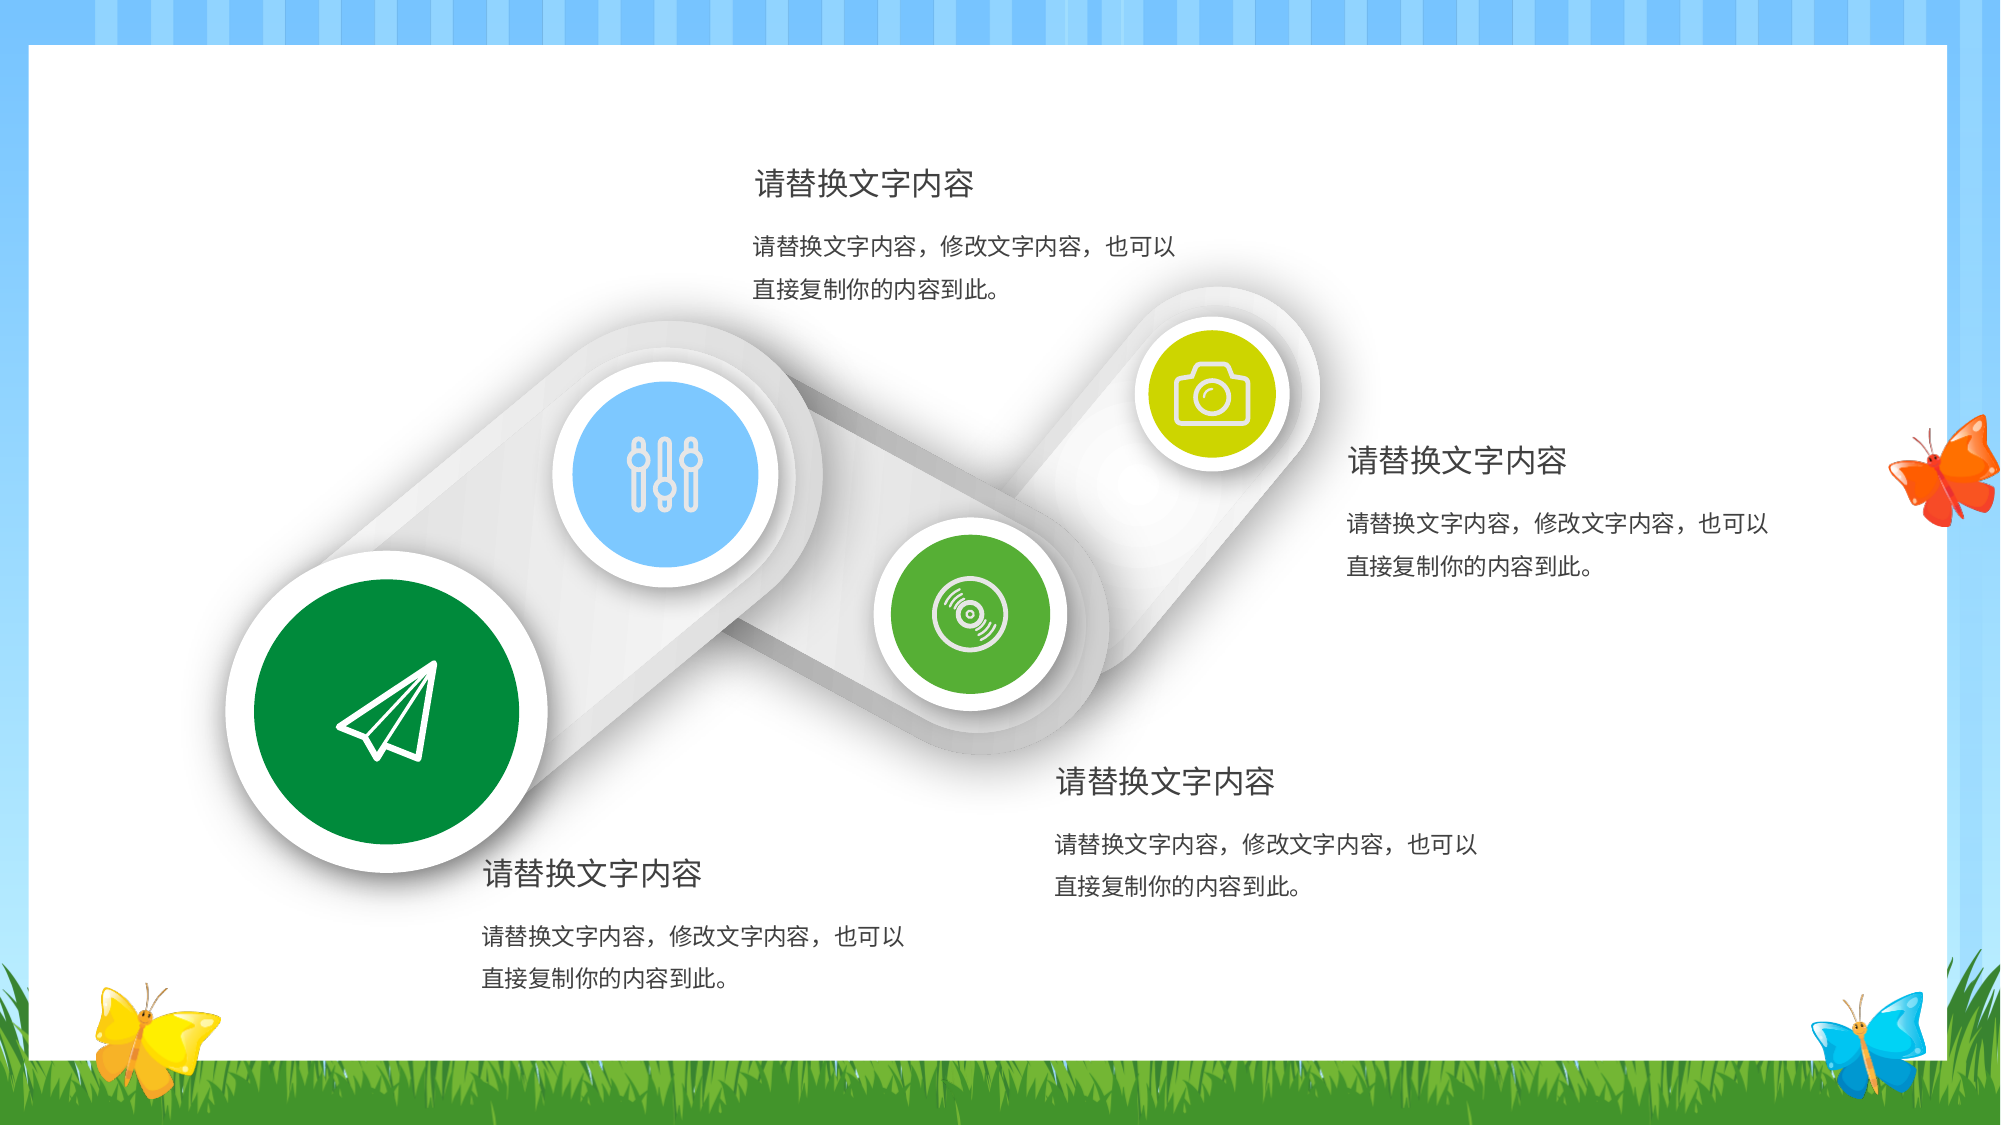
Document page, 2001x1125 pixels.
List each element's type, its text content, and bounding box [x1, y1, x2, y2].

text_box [185, 258, 1290, 873]
text_box 请替换文字内容，修改文字内容，也可以直接复制你的内容到此。 [466, 899, 933, 1000]
text_box 请替换文字内容，修改文字内容，也可以直接复制你的内容到此。 [737, 210, 1204, 258]
text_box 请替换文字内容 [1332, 433, 1583, 487]
text_box 请替换文字内容 [739, 156, 990, 210]
text_box 请替换文字内容，修改文字内容，也可以直接复制你的内容到此。 [1039, 807, 1506, 908]
text_box 请替换文字内容 [467, 873, 718, 899]
picture [0, 0, 2001, 1125]
text_box 请替换文字内容，修改文字内容，也可以直接复制你的内容到此。 [1331, 487, 1798, 588]
